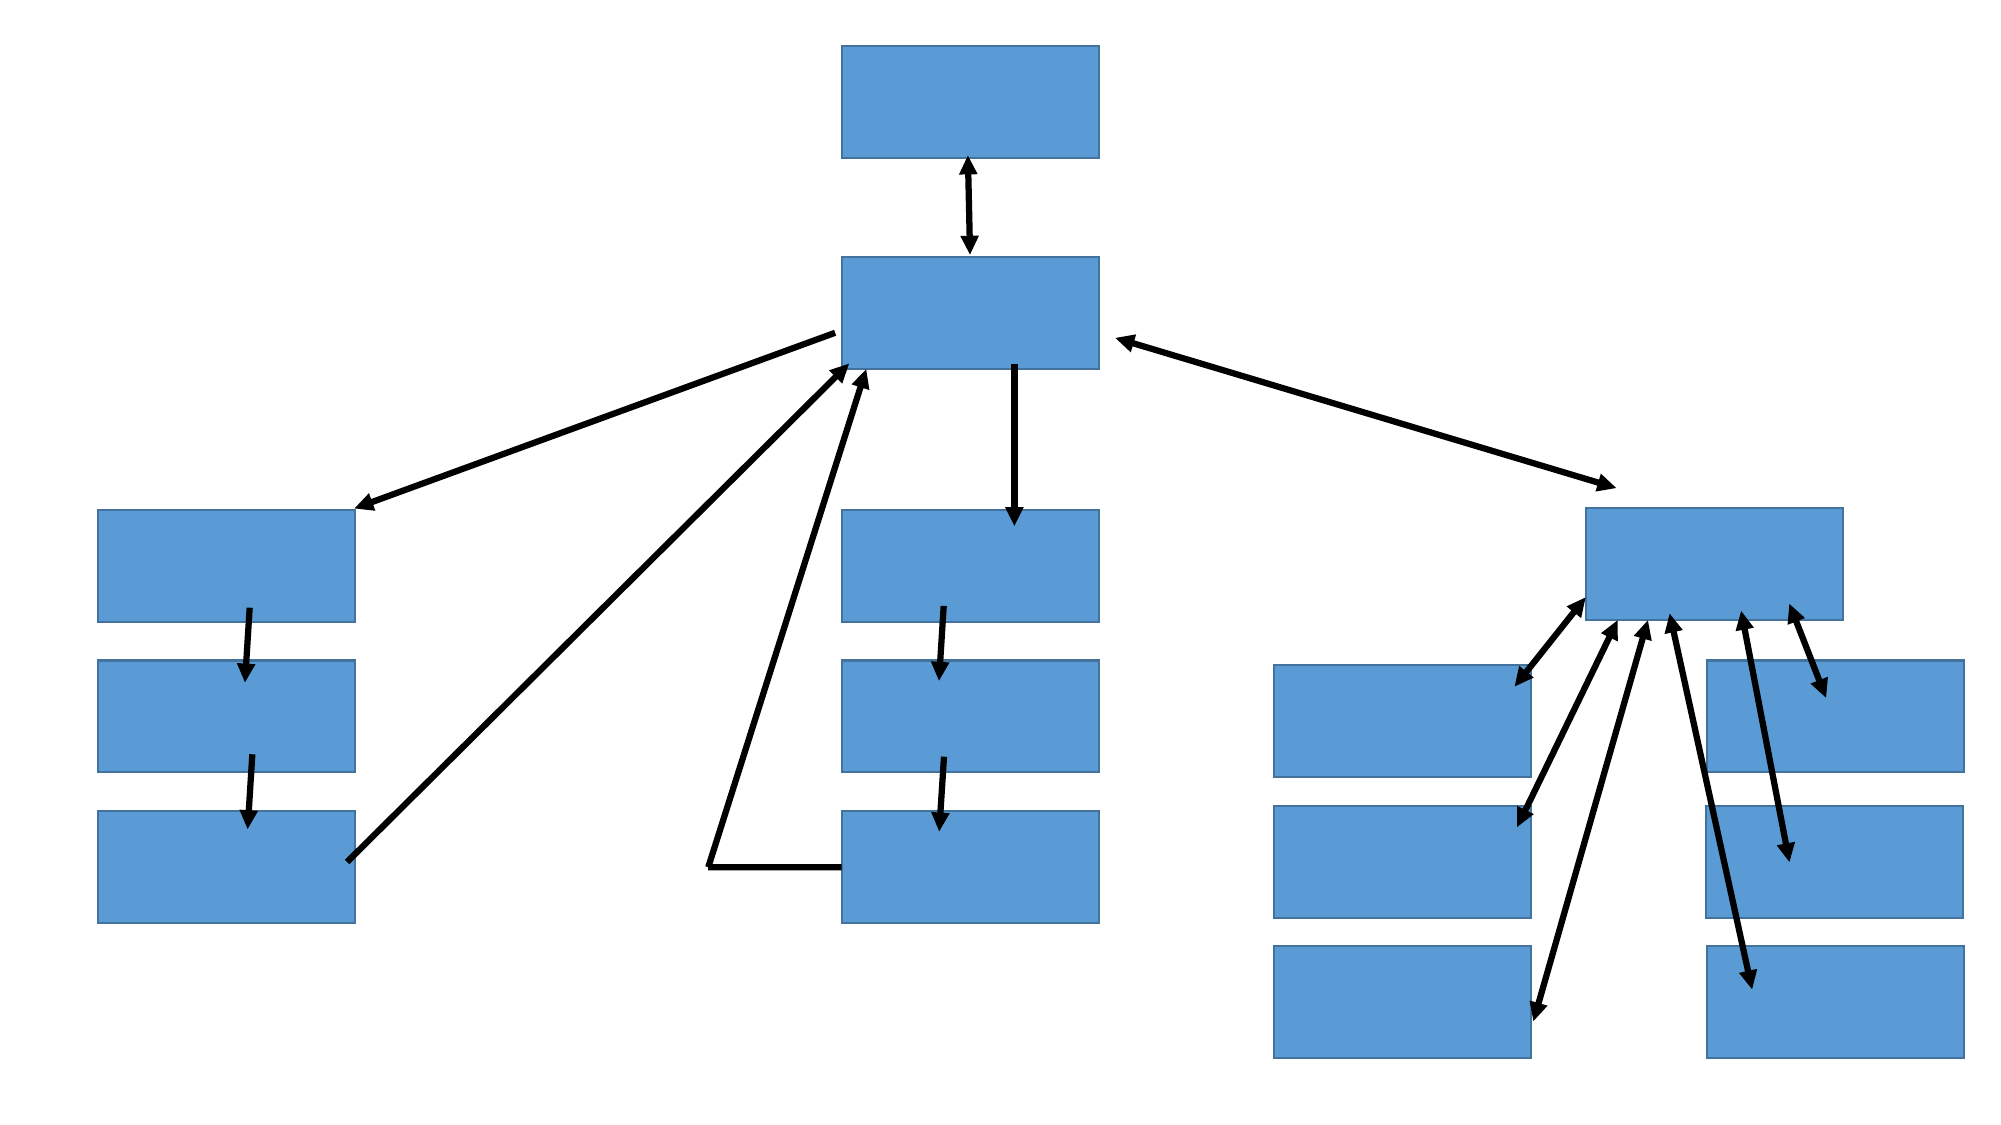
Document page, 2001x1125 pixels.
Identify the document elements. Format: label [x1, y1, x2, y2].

text_box [1585, 507, 1844, 621]
text_box [97, 810, 356, 924]
text_box [1753, 805, 1964, 919]
text_box [841, 45, 1100, 159]
text_box [247, 754, 253, 829]
text_box [1533, 620, 1648, 1022]
text_box [938, 605, 944, 681]
text_box [97, 509, 347, 623]
text_box [939, 756, 944, 832]
text_box [1789, 603, 1826, 698]
text_box [1273, 945, 1532, 1059]
text_box [1669, 613, 1753, 990]
text_box [1115, 337, 1617, 488]
text_box [867, 509, 1100, 623]
text_box [1514, 597, 1586, 687]
text_box [1517, 687, 1533, 827]
text_box [967, 155, 971, 255]
text_box [1273, 805, 1532, 919]
text_box [97, 659, 347, 773]
text_box [347, 363, 849, 862]
text_box [354, 332, 836, 363]
text_box [1273, 664, 1517, 778]
text_box [841, 256, 1100, 370]
text_box [841, 810, 1100, 924]
text_box [1706, 945, 1965, 1059]
text_box [867, 659, 1100, 773]
text_box [1790, 659, 1965, 773]
text_box [244, 607, 250, 683]
text_box [708, 369, 867, 868]
text_box [1741, 611, 1790, 862]
